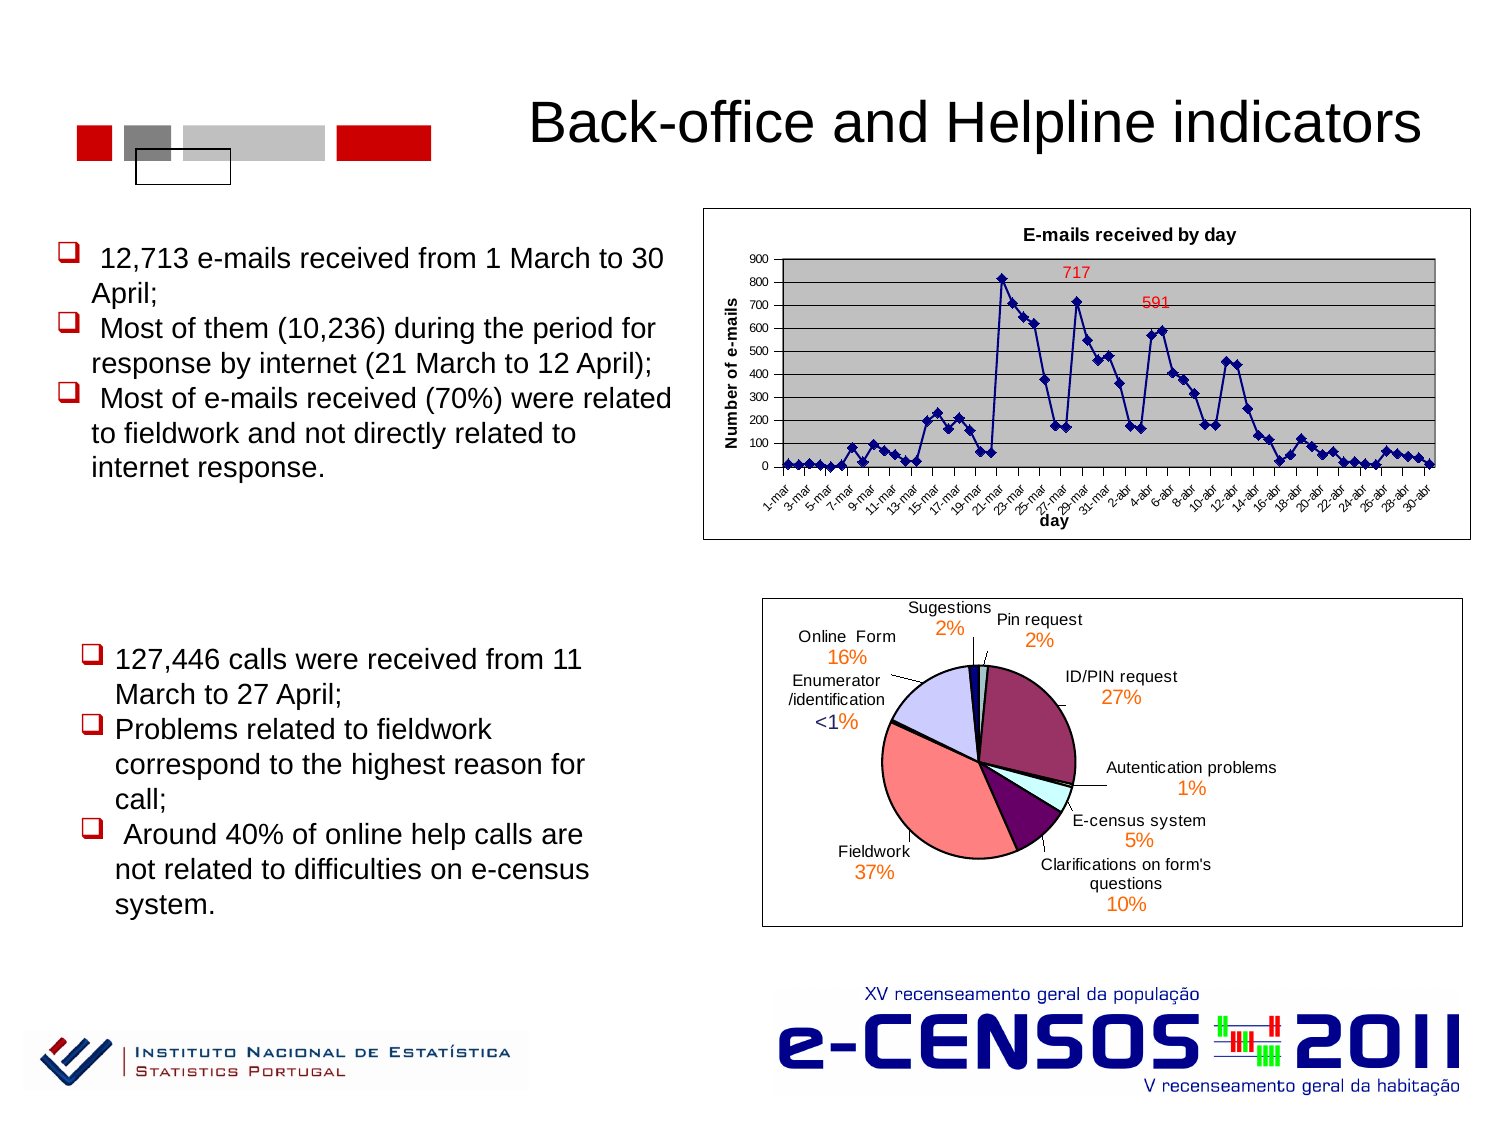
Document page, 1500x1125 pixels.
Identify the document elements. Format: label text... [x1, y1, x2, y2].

picture [23, 1031, 529, 1090]
picture [773, 987, 1459, 1096]
text_box 127,446 calls were received from 11 March to 27 April; Problems related to fieldwork correspond to the highest reason for call; Around 40% of online help calls are not related to difficulties on e-census system. [64, 633, 621, 928]
chart [761, 597, 1464, 927]
text_box Back-office and Helpline indicators [513, 78, 1459, 161]
chart [702, 207, 1471, 540]
text_box 12,713 e-mails received from 1 March to 30 April; Most of them (10,236) during the period for response by internet (21 March to 12 April); Most of e-mails received (70%) were related to fieldwork and not directly related to internet response. [41, 231, 691, 527]
